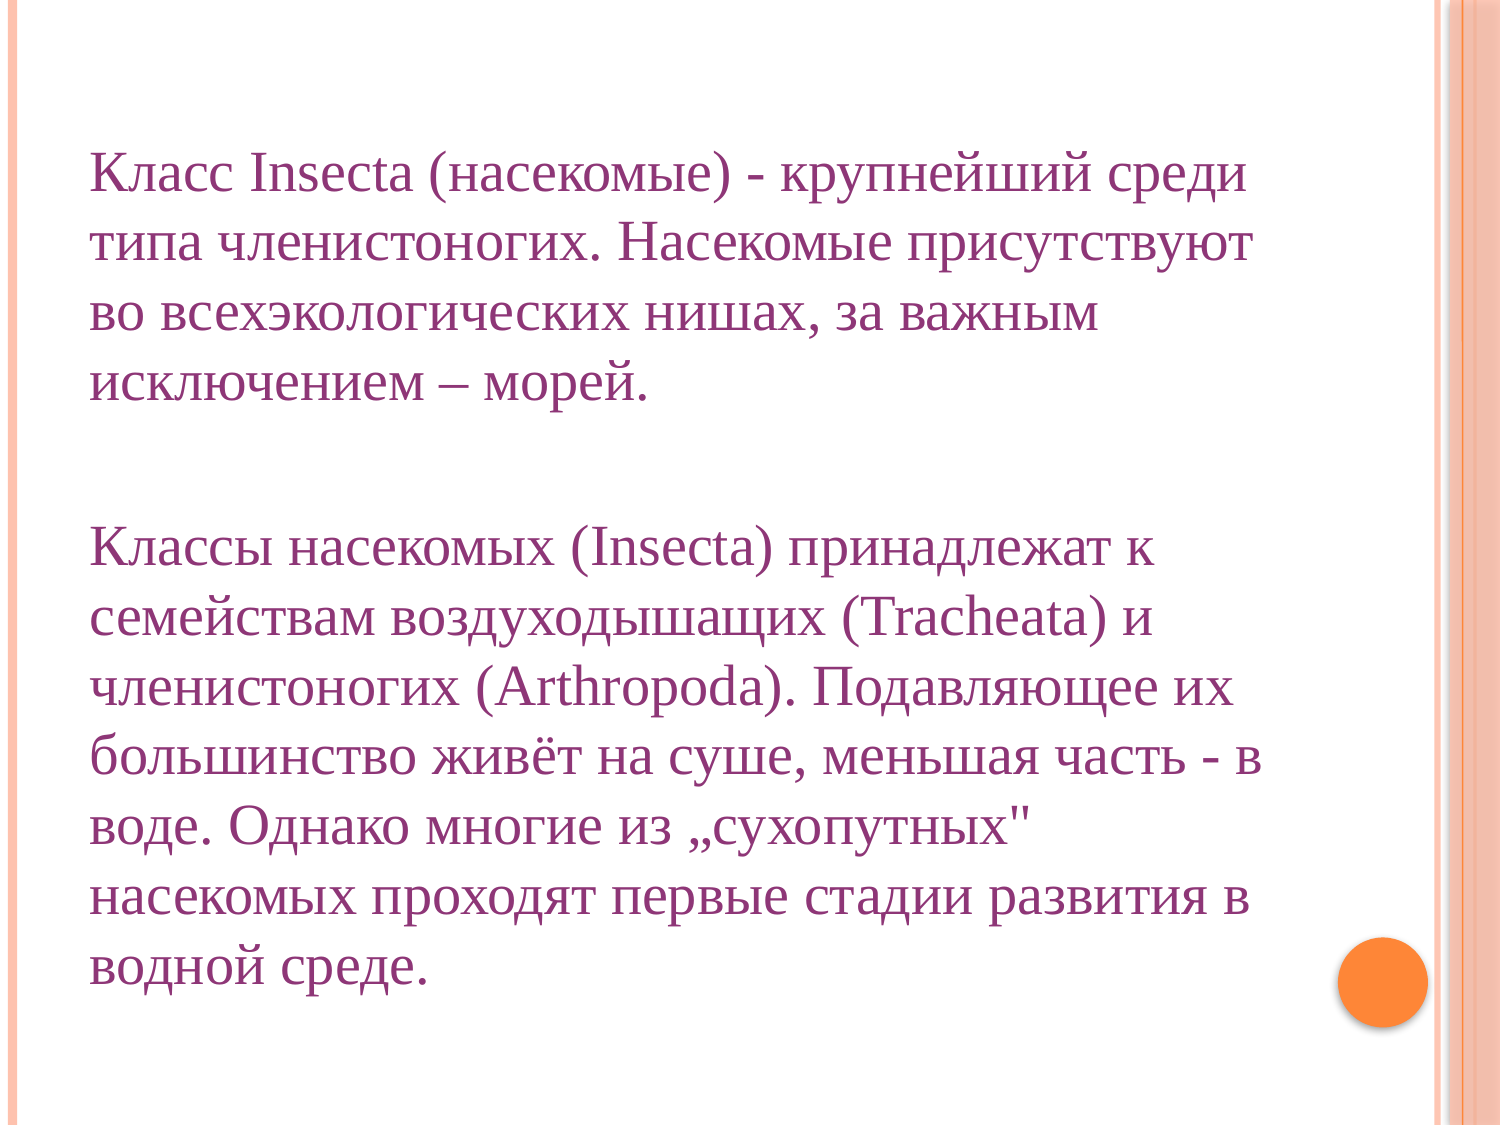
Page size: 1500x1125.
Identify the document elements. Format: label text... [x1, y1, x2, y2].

list Класс Insecta (насекомые) - крупнейший среди типа членистоногих. Насекомые присутствуют во всехэкологических нишах, за важным исключением – морей. Классы насекомых (Insecta) принадлежат к семействам воздуходышащих (Tracheata) и членистоногих (Arthropoda). Подавляющее их большинство живёт на суше, меньшая часть - в воде. Однако многие из „сухопутных" насекомых проходят первые стадии развития в водной среде. [75, 125, 1300, 1062]
